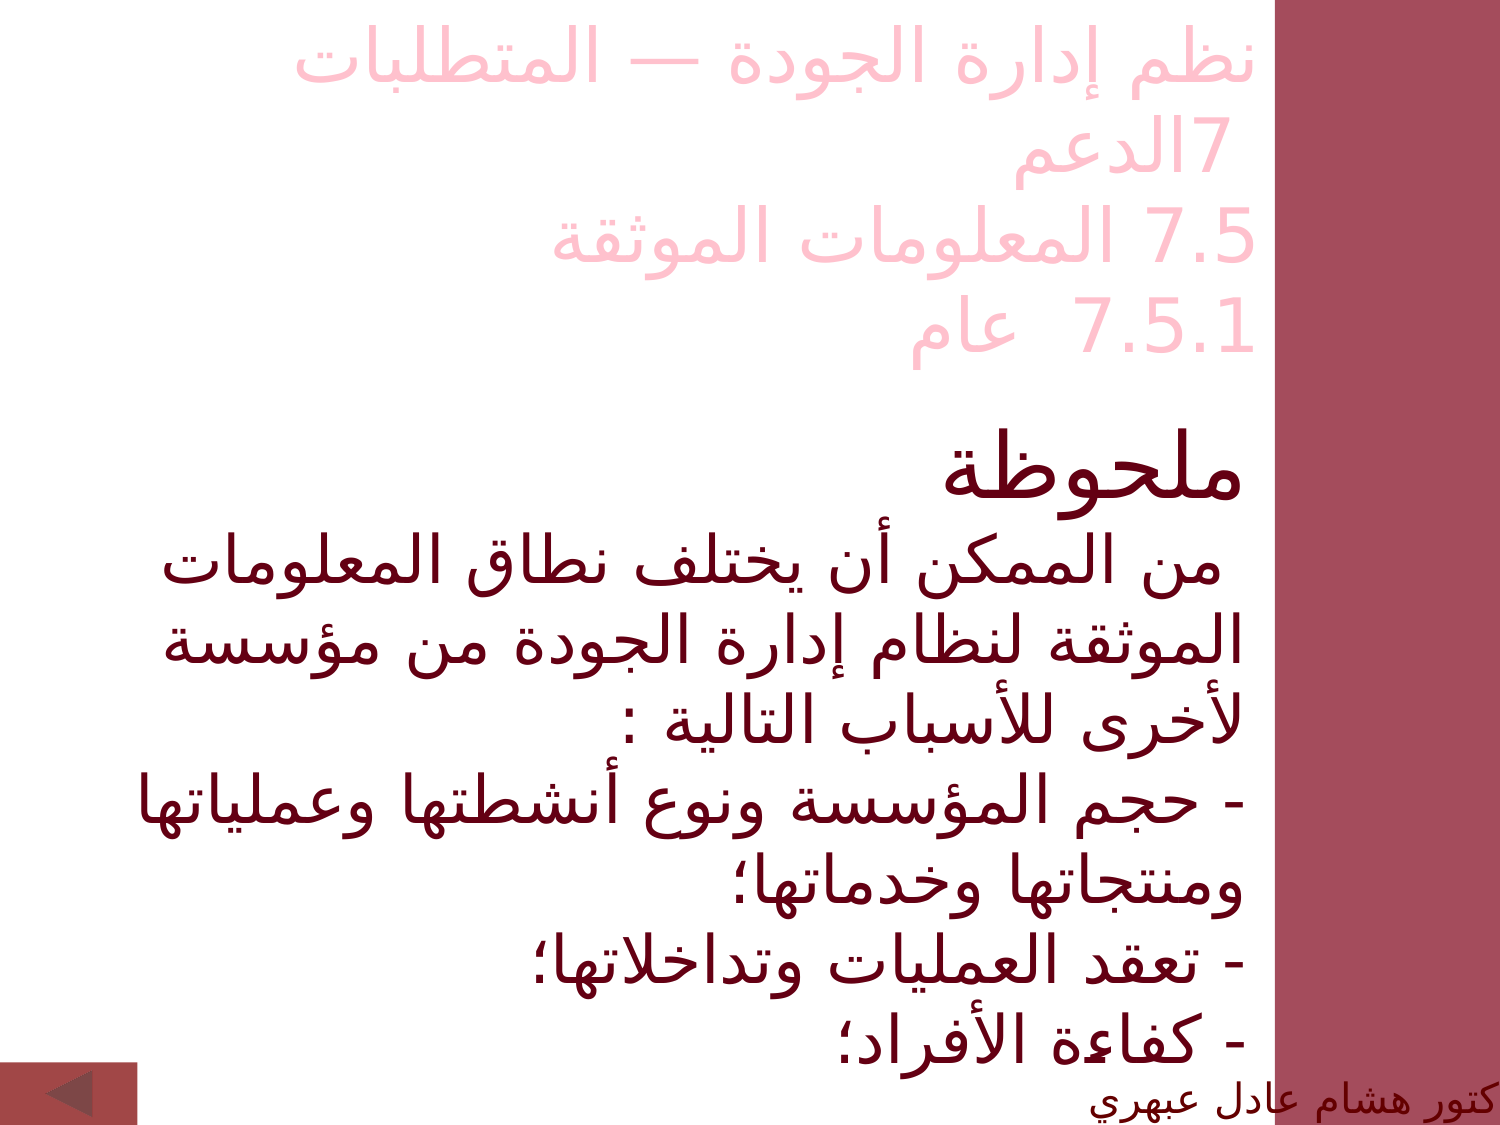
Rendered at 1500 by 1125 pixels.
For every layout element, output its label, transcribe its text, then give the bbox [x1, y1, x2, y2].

text_box الدكتور هشام عادل عبهري [1073, 1064, 1500, 1125]
text_box [1273, 0, 1500, 1064]
text_box ملحوظة من الممكن أن يختلف نطاق المعلومات الموثقة لنظام إدارة الجودة من مؤسسة لأخرى للأسباب التالية : - حجم المؤسسة ونوع أنشطتها وعملياتها ومنتجاتها وخدماتها؛ - تعقد العمليات وتداخلاتها؛ - كفاءة الأفراد؛ [12, 399, 1263, 1085]
text_box نظم إدارة الجودة — المتطلبات 7الدعم 7.5 المعلومات الموثقة 7.5.1 عام [0, 0, 1275, 375]
text_box [0, 1060, 140, 1125]
